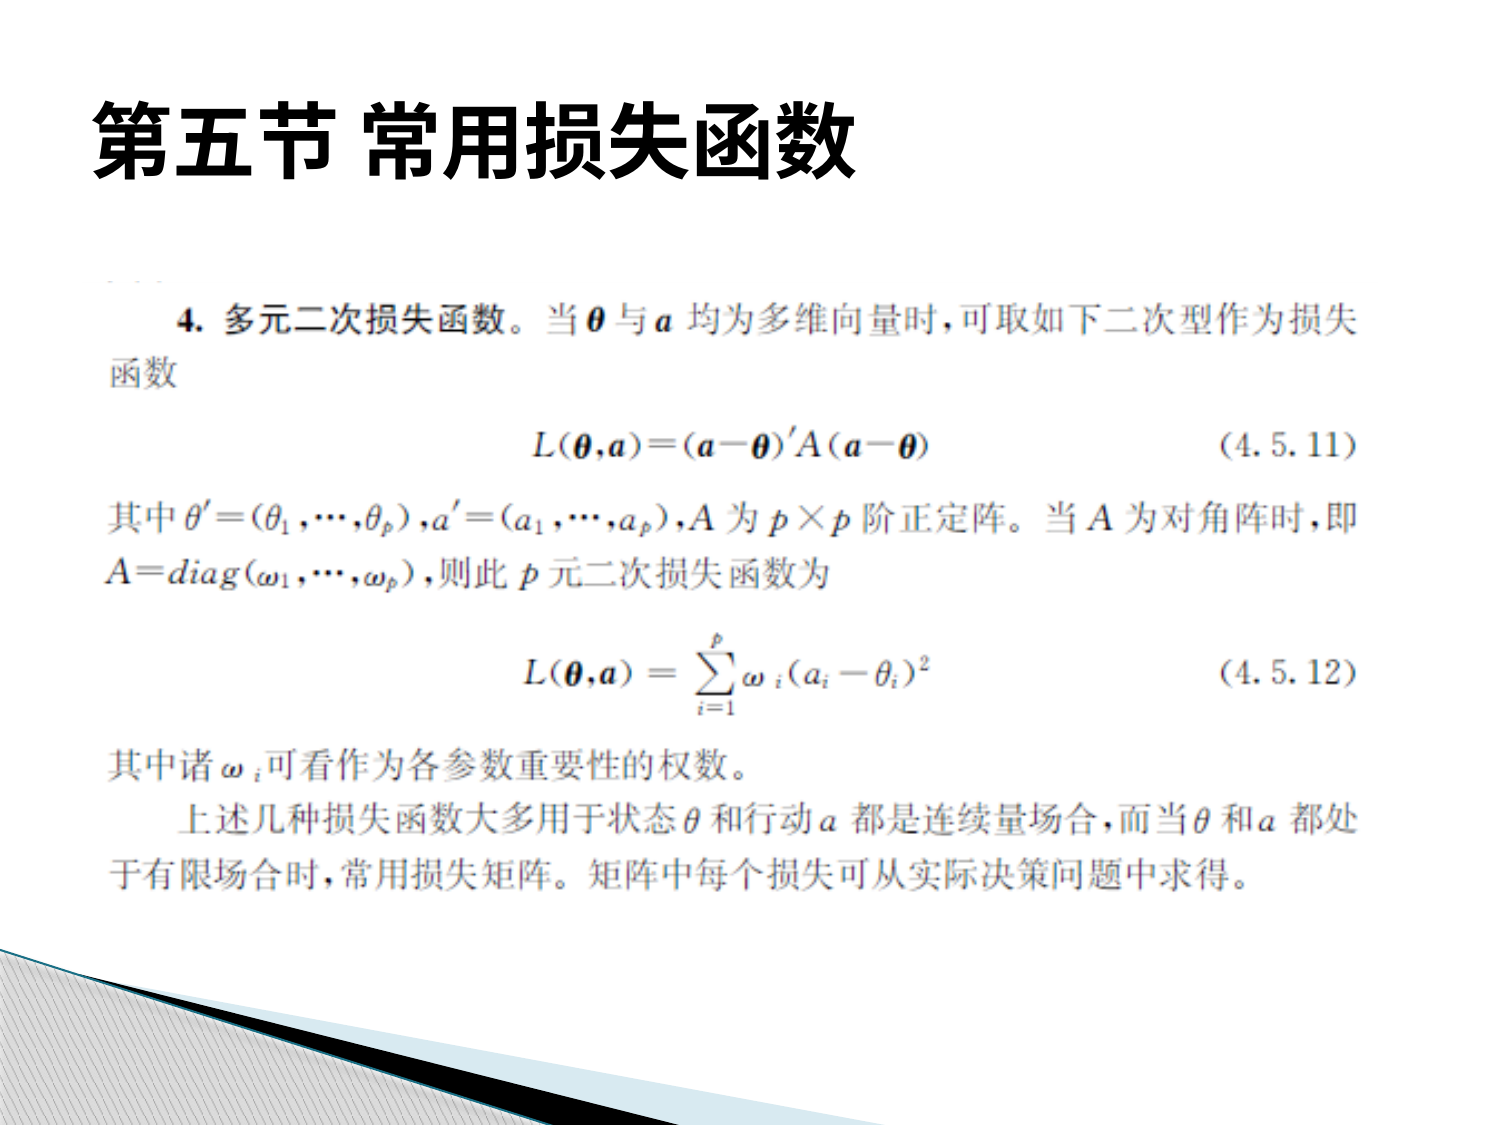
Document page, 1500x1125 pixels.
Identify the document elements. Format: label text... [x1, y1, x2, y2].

title 第五节 常用损失函数 [75, 45, 1425, 233]
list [81, 280, 1378, 903]
